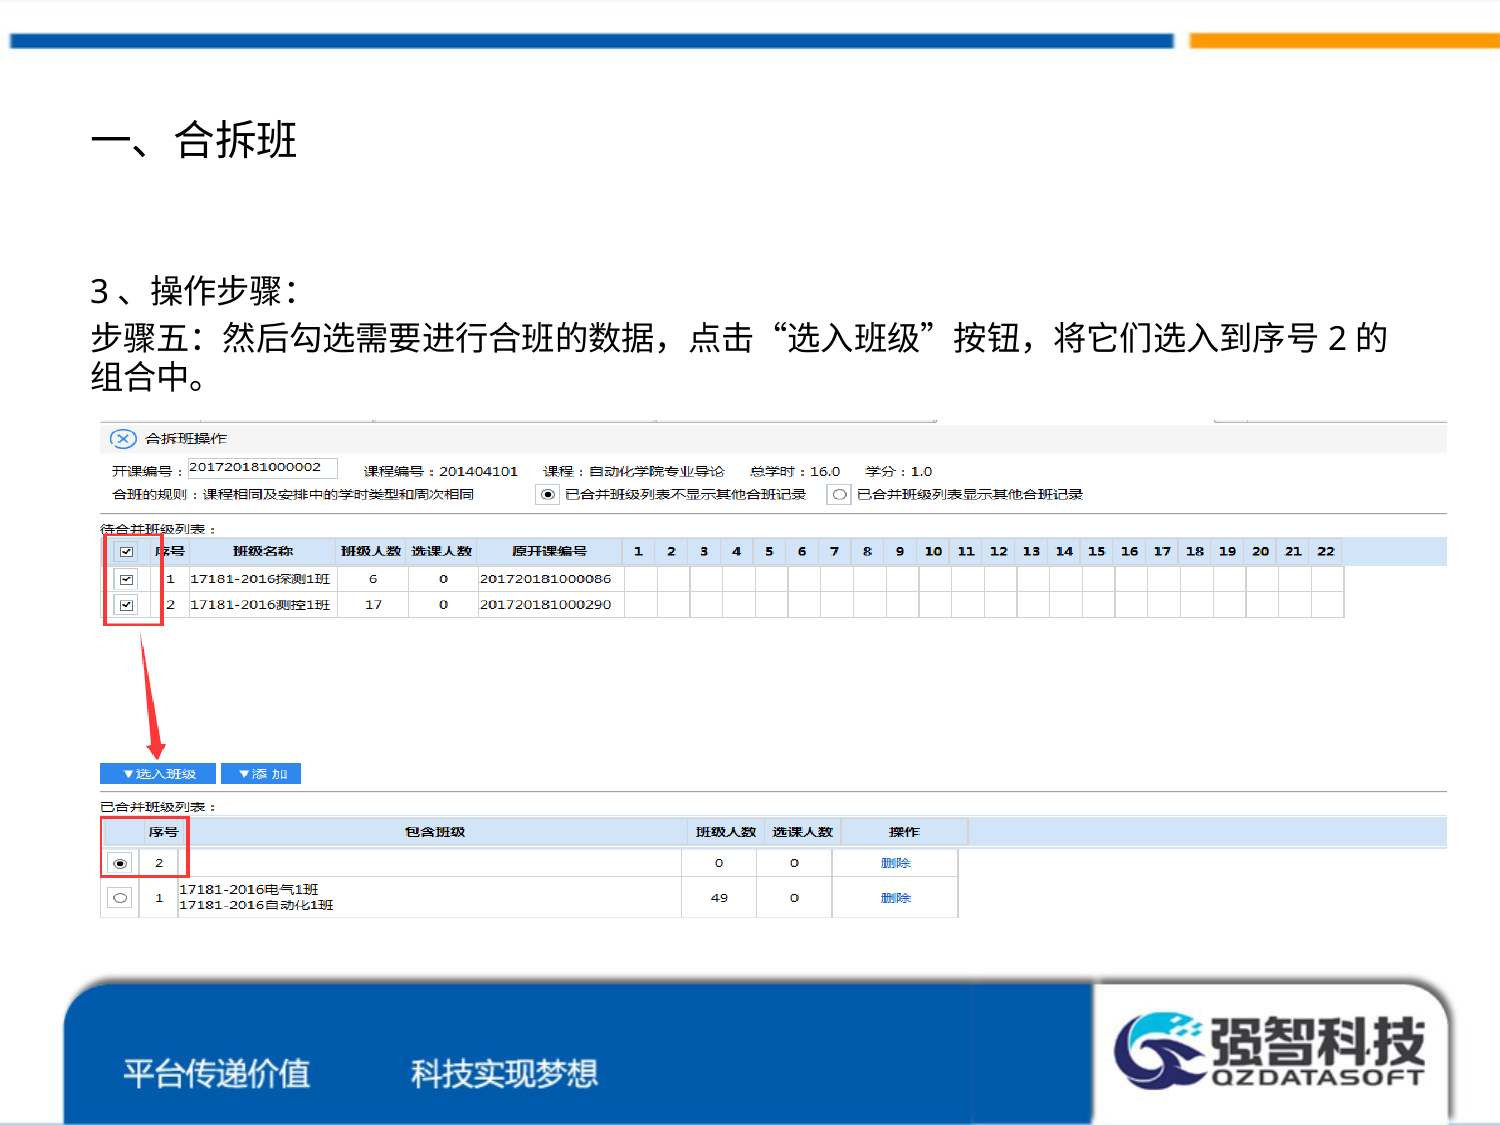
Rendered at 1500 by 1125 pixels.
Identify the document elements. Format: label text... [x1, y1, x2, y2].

title 一、合拆班 [74, 44, 1426, 233]
picture [0, 0, 1500, 1125]
list 3、操作步骤： 步骤五：然后勾选需要进行合班的数据，点击“选入班级”按钮，将它们选入到序号2的组合中。 [74, 262, 1426, 1006]
